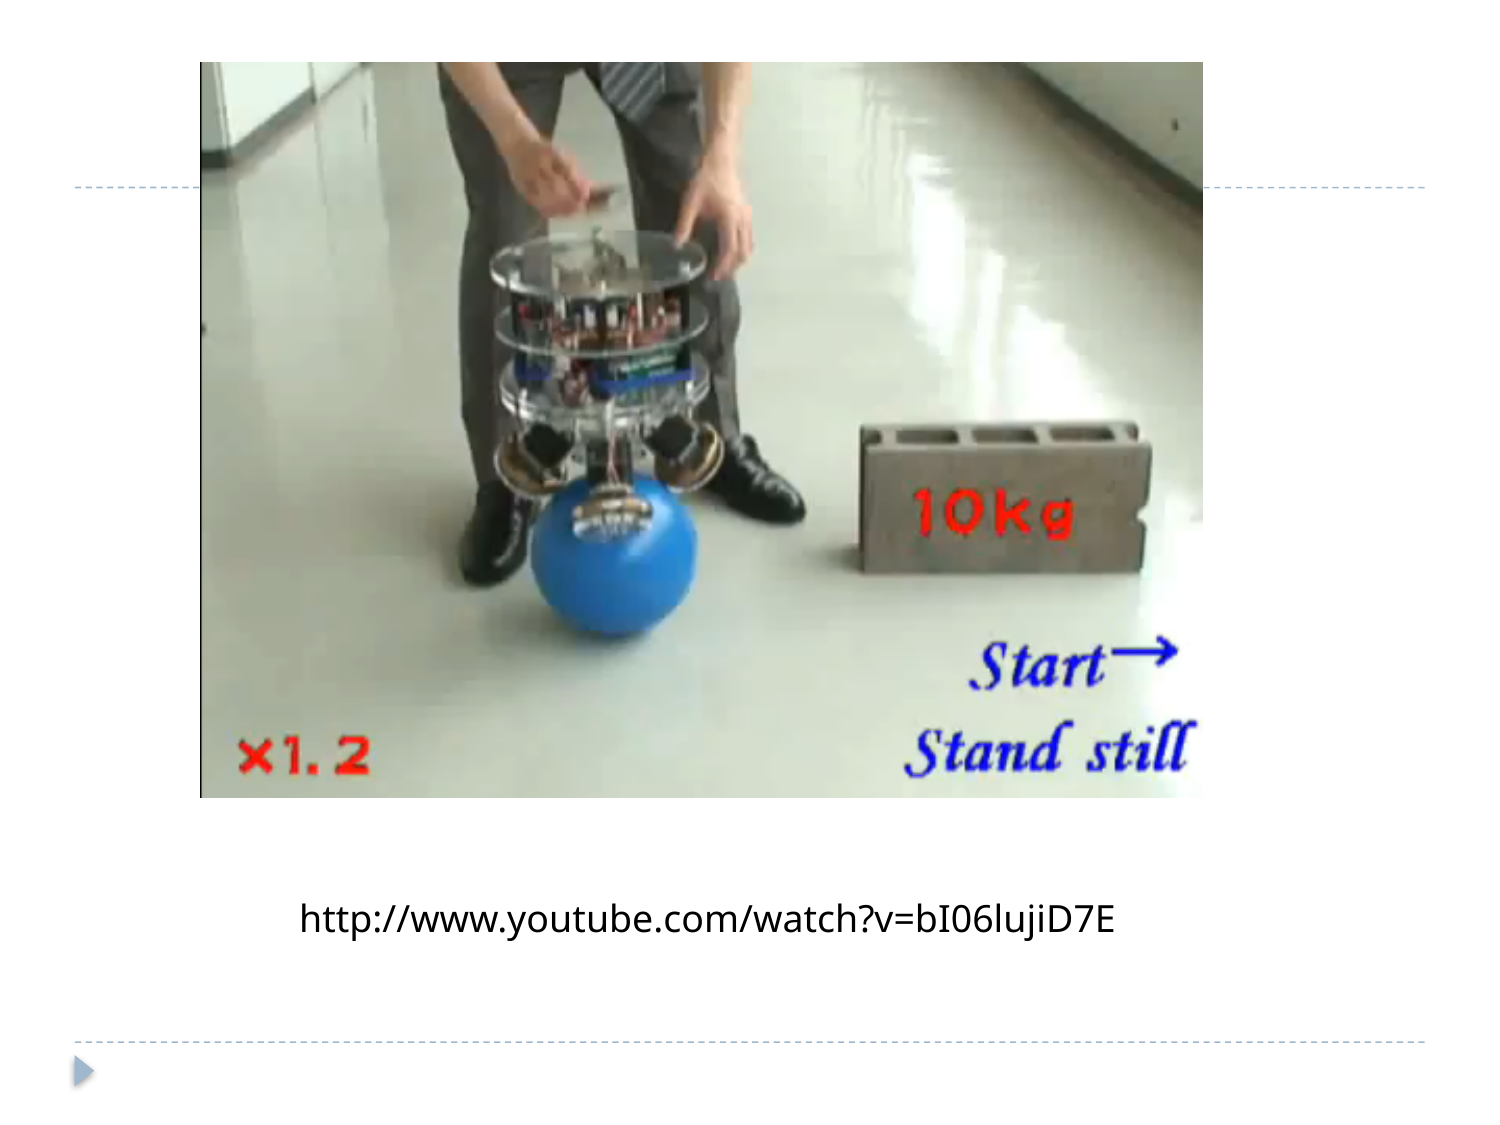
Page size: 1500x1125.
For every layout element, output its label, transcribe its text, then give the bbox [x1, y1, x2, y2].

picture [199, 62, 1203, 799]
text_box http://www.youtube.com/watch?v=bI06lujiD7E [284, 887, 1132, 948]
